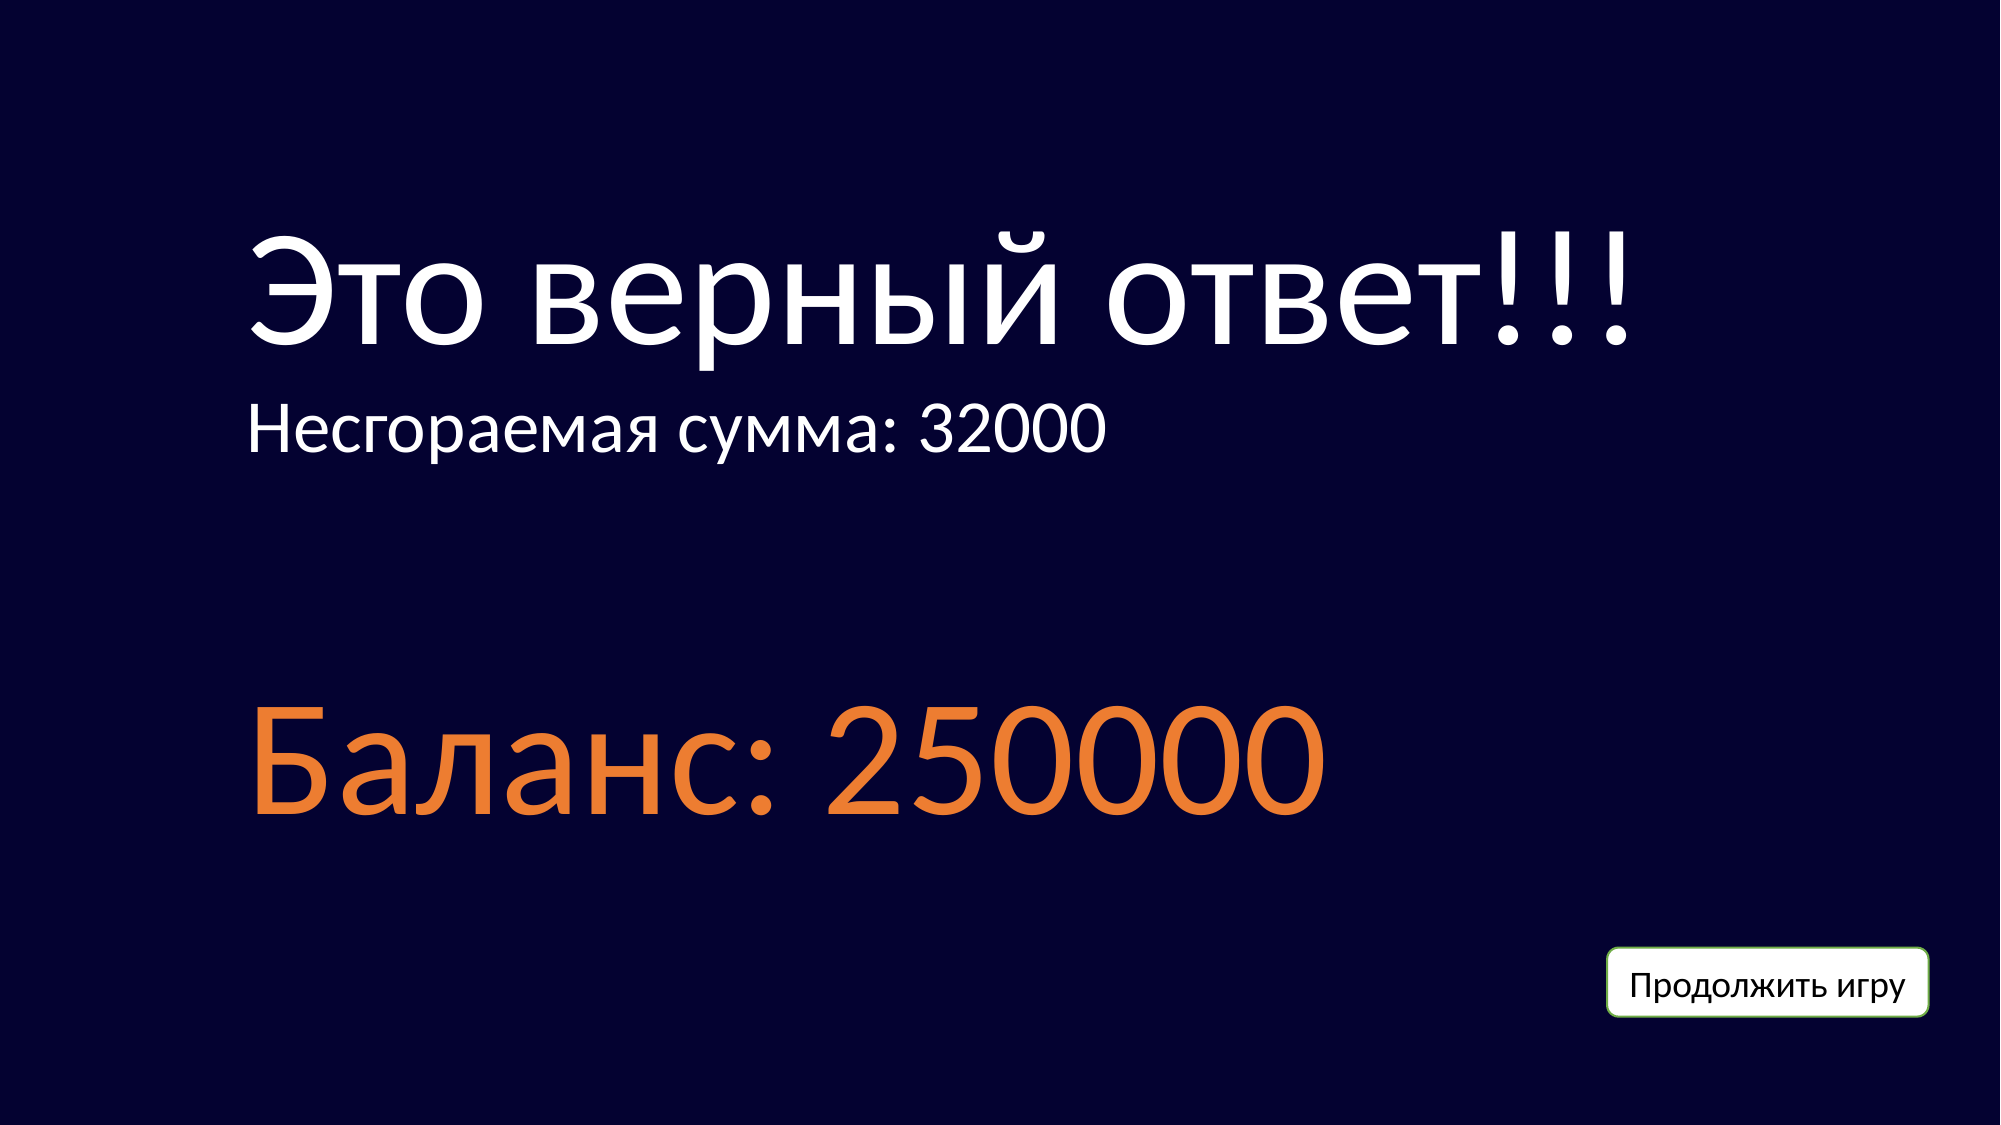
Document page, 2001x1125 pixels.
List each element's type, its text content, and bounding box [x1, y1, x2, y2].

text_box Продолжить игру [1606, 946, 1930, 1018]
text_box Это верный ответ!!! Несгораемая сумма: 32000 Баланс: 250000 [231, 170, 1816, 1055]
